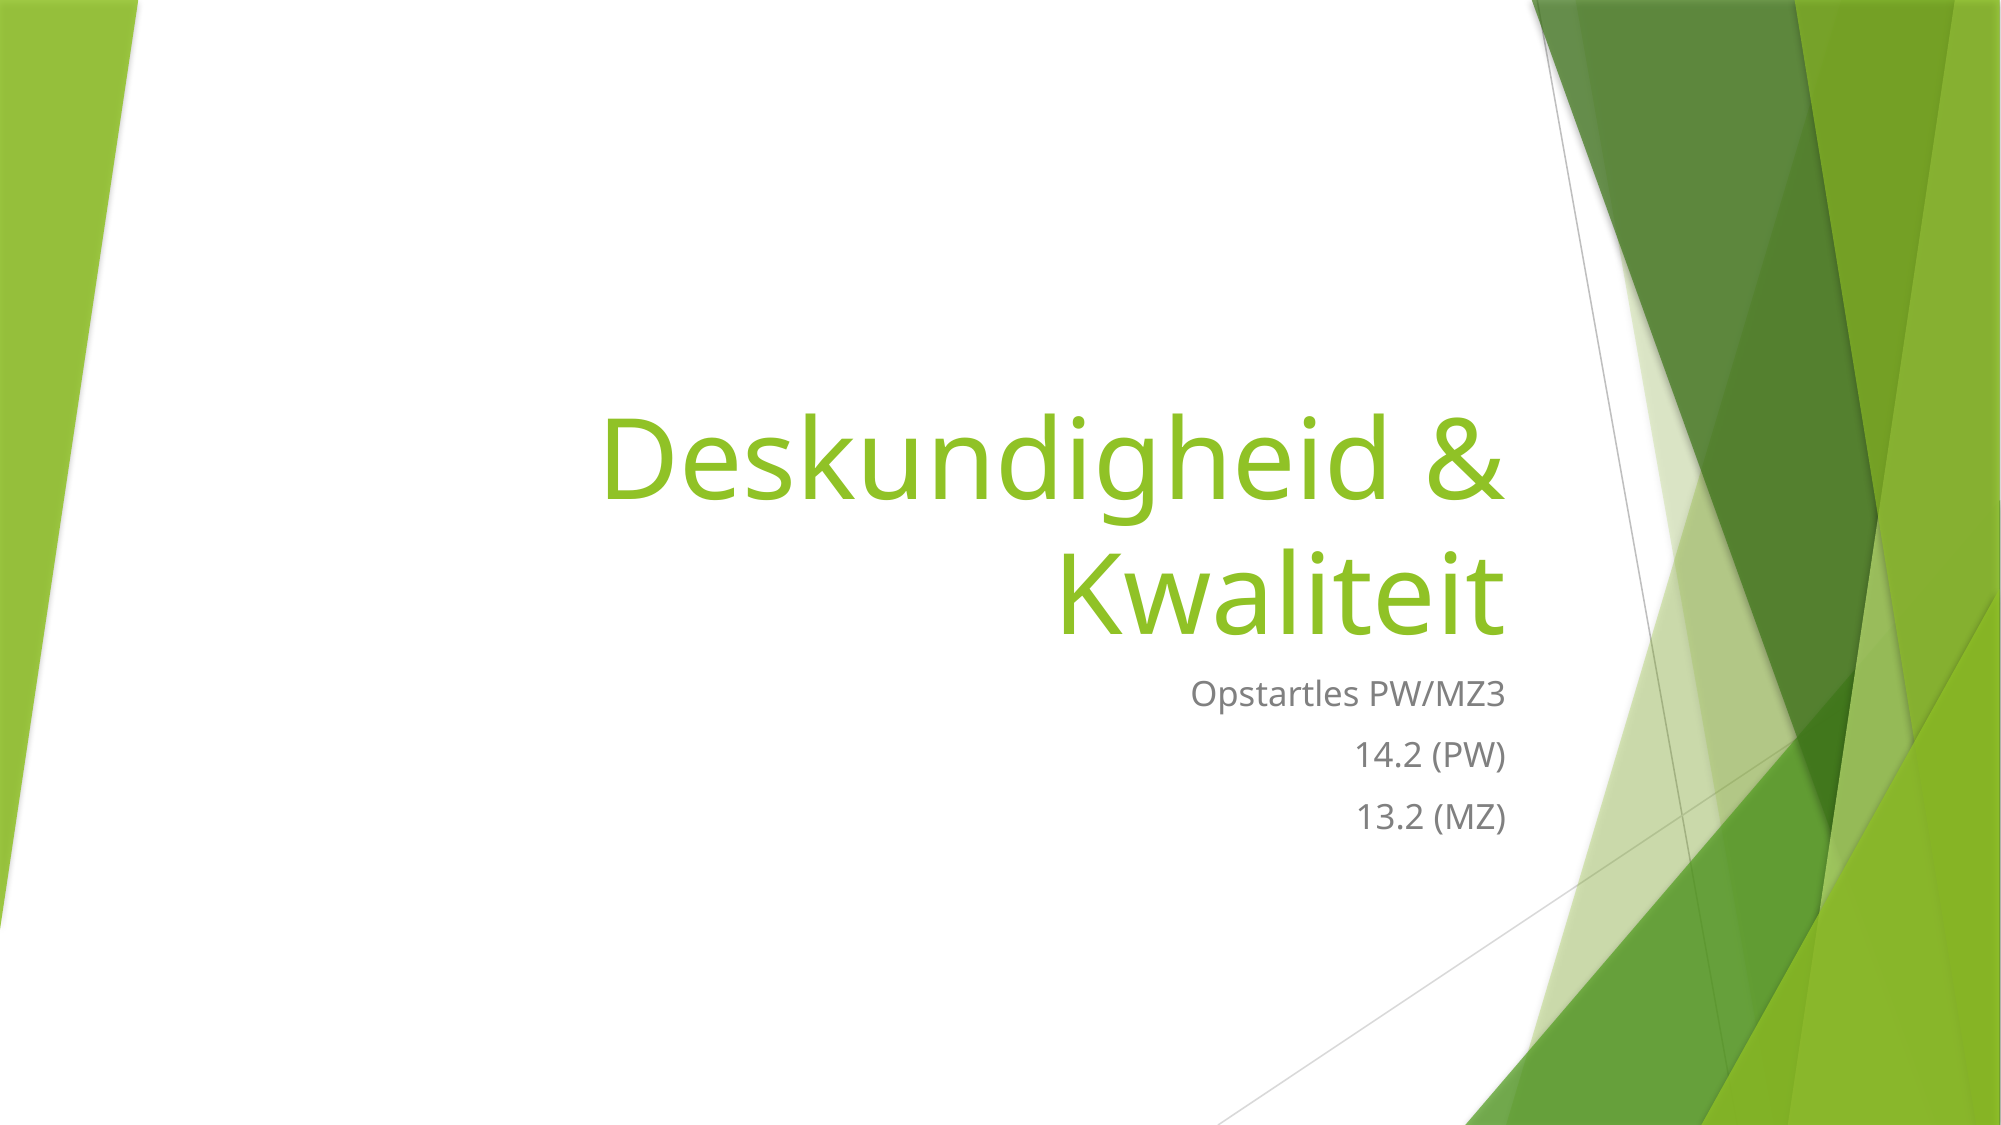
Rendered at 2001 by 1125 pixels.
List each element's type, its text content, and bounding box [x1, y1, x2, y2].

subtitle Opstartles PW/MZ3 14.2 (PW) 13.2 (MZ) [247, 664, 1522, 845]
title Deskundigheid & Kwaliteit [247, 394, 1522, 664]
